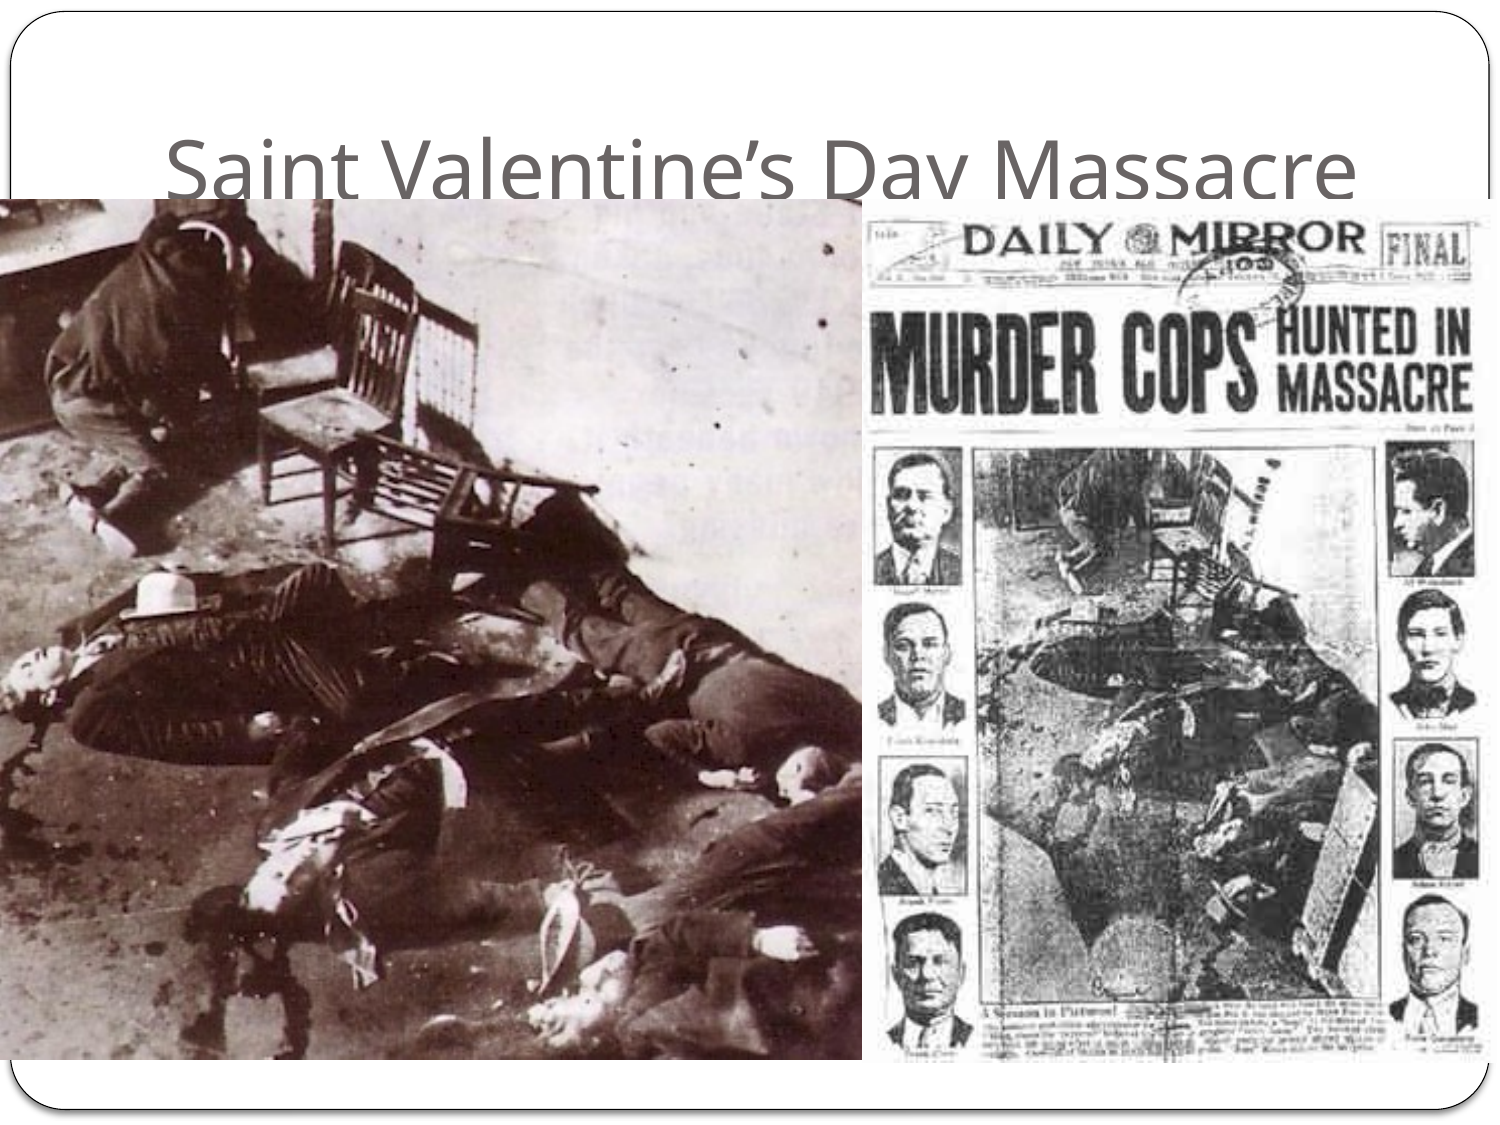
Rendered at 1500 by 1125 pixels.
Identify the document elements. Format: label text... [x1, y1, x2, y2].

picture [0, 199, 1498, 1063]
title Saint Valentine’s Day Massacre [150, 45, 1425, 198]
